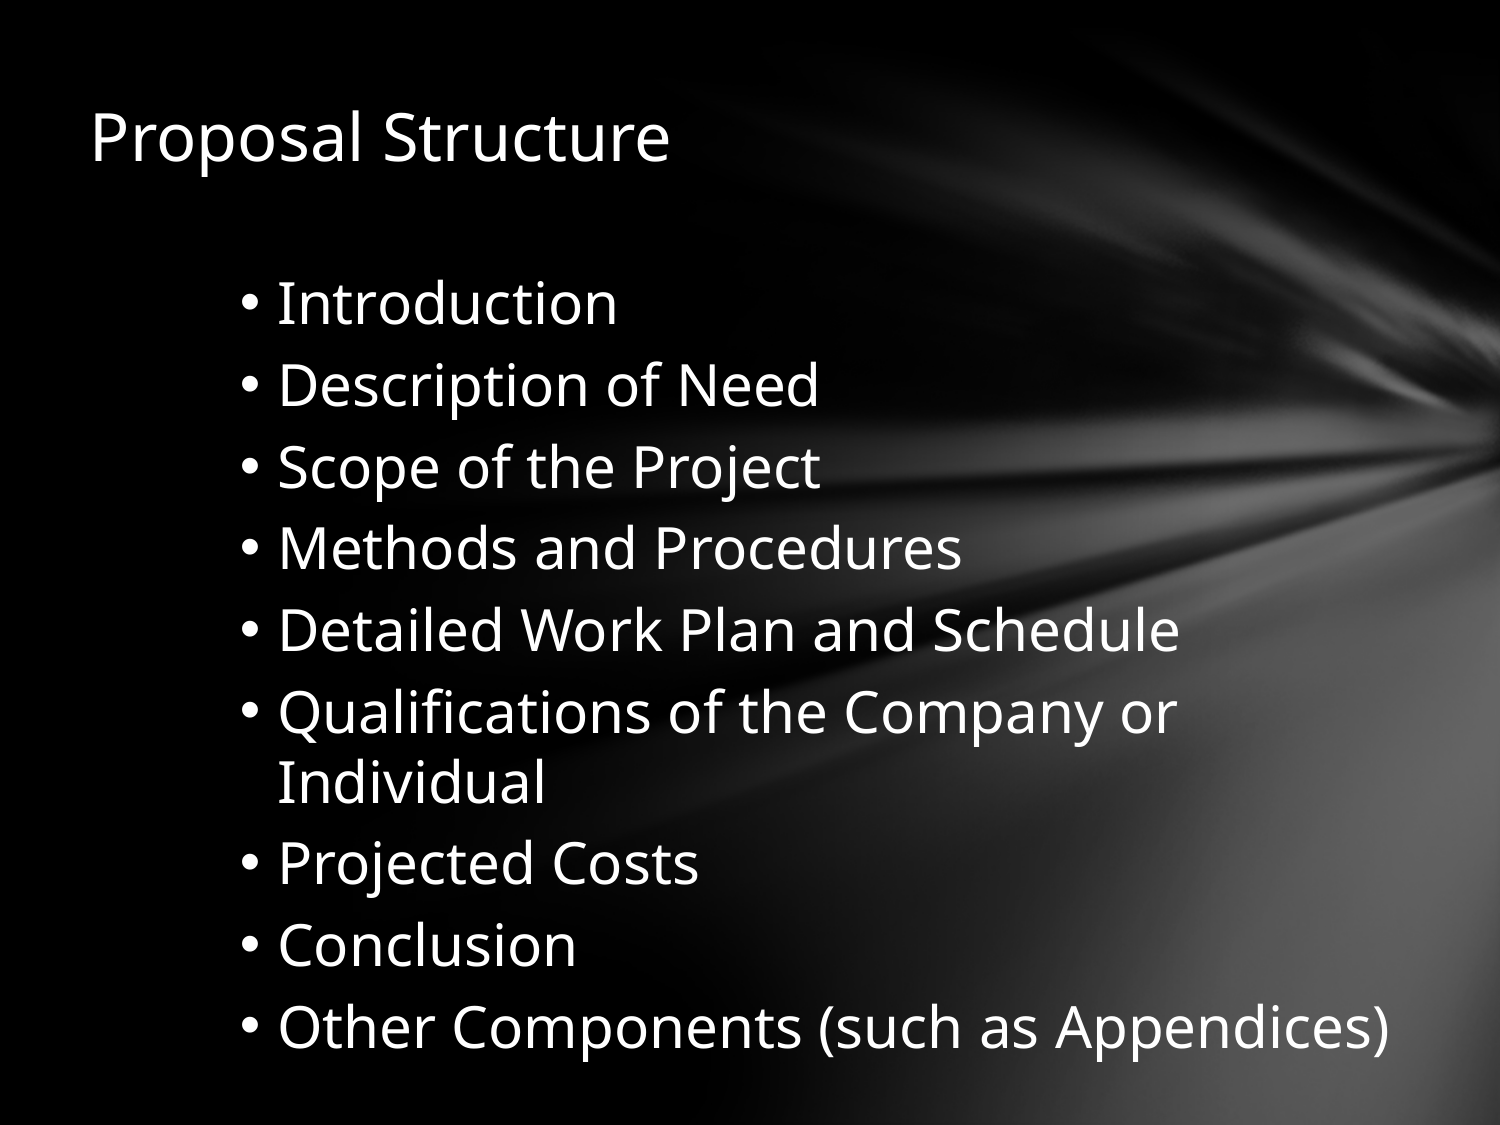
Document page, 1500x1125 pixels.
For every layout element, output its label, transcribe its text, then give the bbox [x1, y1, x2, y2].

text_box Proposal Structure Introduction Description of Need Scope of the Project Methods and Procedures Detailed Work Plan and Schedule Qualifications of the Company or Individual Projected Costs Conclusion Other Components (such as Appendices) [74, 87, 1425, 1038]
